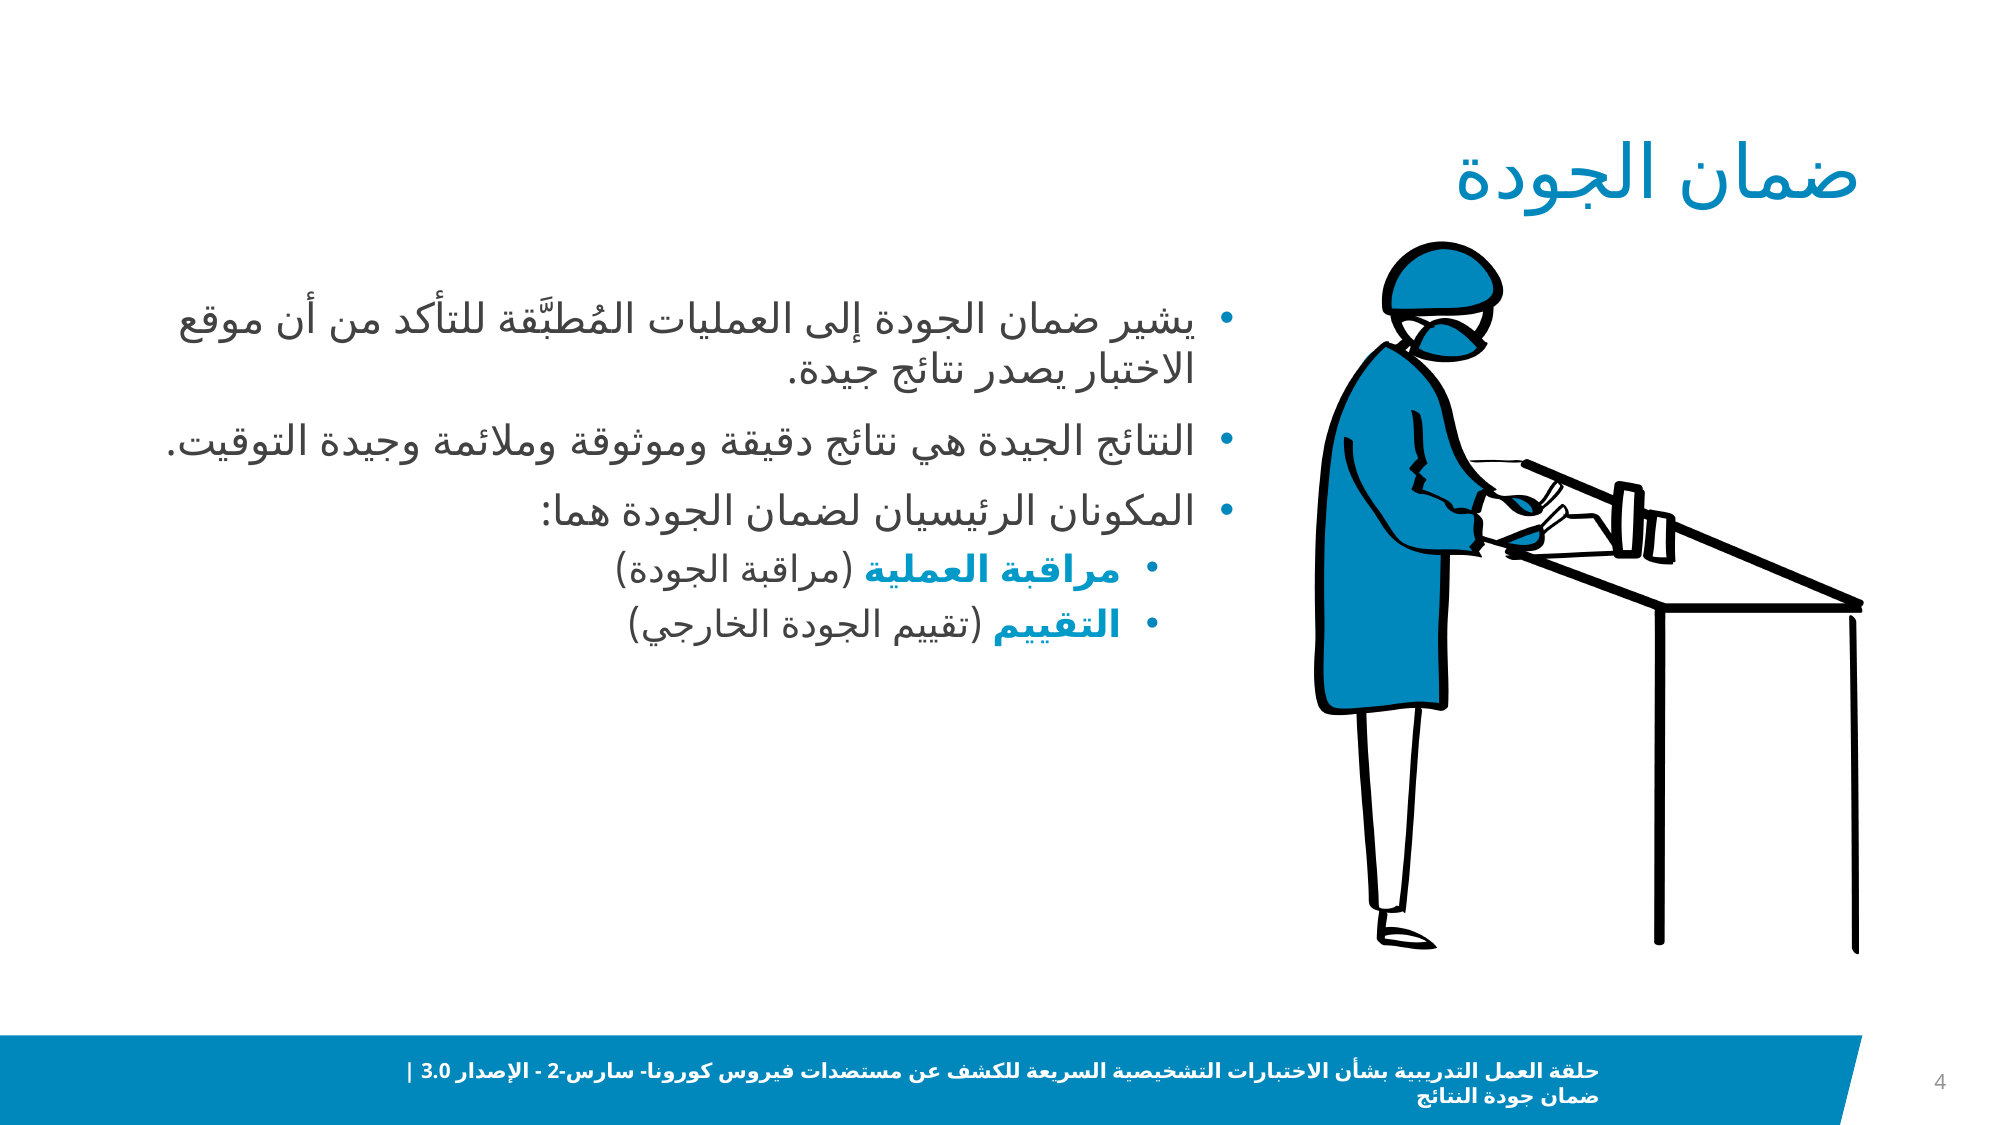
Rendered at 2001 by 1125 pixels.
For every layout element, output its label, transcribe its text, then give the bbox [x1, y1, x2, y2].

title ضمان الجودة [137, 59, 1863, 215]
list يشير ضمان الجودة إلى العمليات المُطبَّقة للتأكد من أن موقع الاختبار يصدر نتائج جيدة. النتائج الجيدة هي نتائج دقيقة وموثوقة وملائمة وجيدة التوقيت. المكونان الرئيسيان لضمان الجودة هما: مراقبة العملية (مراقبة الجودة) التقييم (تقييم الجودة الخارجي) [68, 284, 1249, 1014]
slide_number 4 [1862, 1035, 1947, 1125]
picture [1118, 111, 2000, 994]
footer حلقة العمل التدريبية بشأن الاختبارات التشخيصية السريعة للكشف عن مستضدات فيروس كورونا- سارس-2 - الإصدار 3.0 | ضمان جودة النتائج [399, 1041, 1600, 1124]
